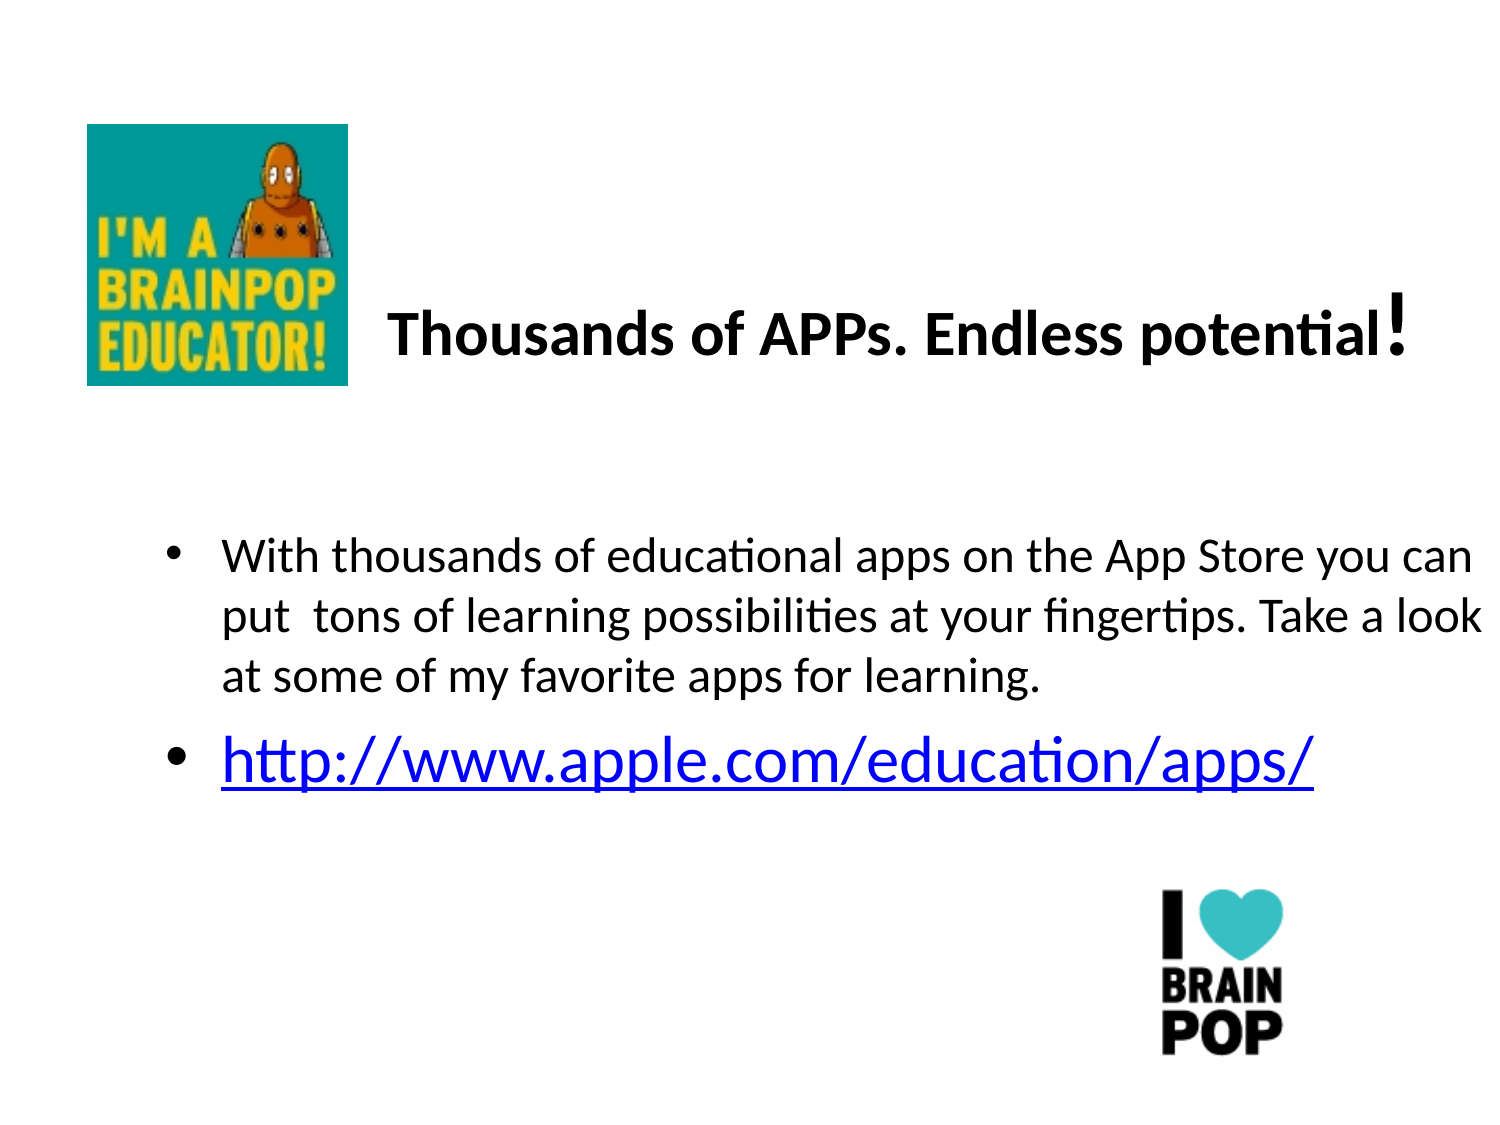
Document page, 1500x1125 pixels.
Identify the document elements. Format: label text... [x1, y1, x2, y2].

picture [1124, 874, 1321, 1071]
title Thousands of APPs. Endless potential! [225, 224, 1500, 413]
list With thousands of educational apps on the App Store you can put tons of learning possibilities at your fingertips. Take a look at some of my favorite apps for learning. http://www.apple.com/education/apps/ [150, 425, 1500, 1125]
picture [87, 124, 349, 386]
